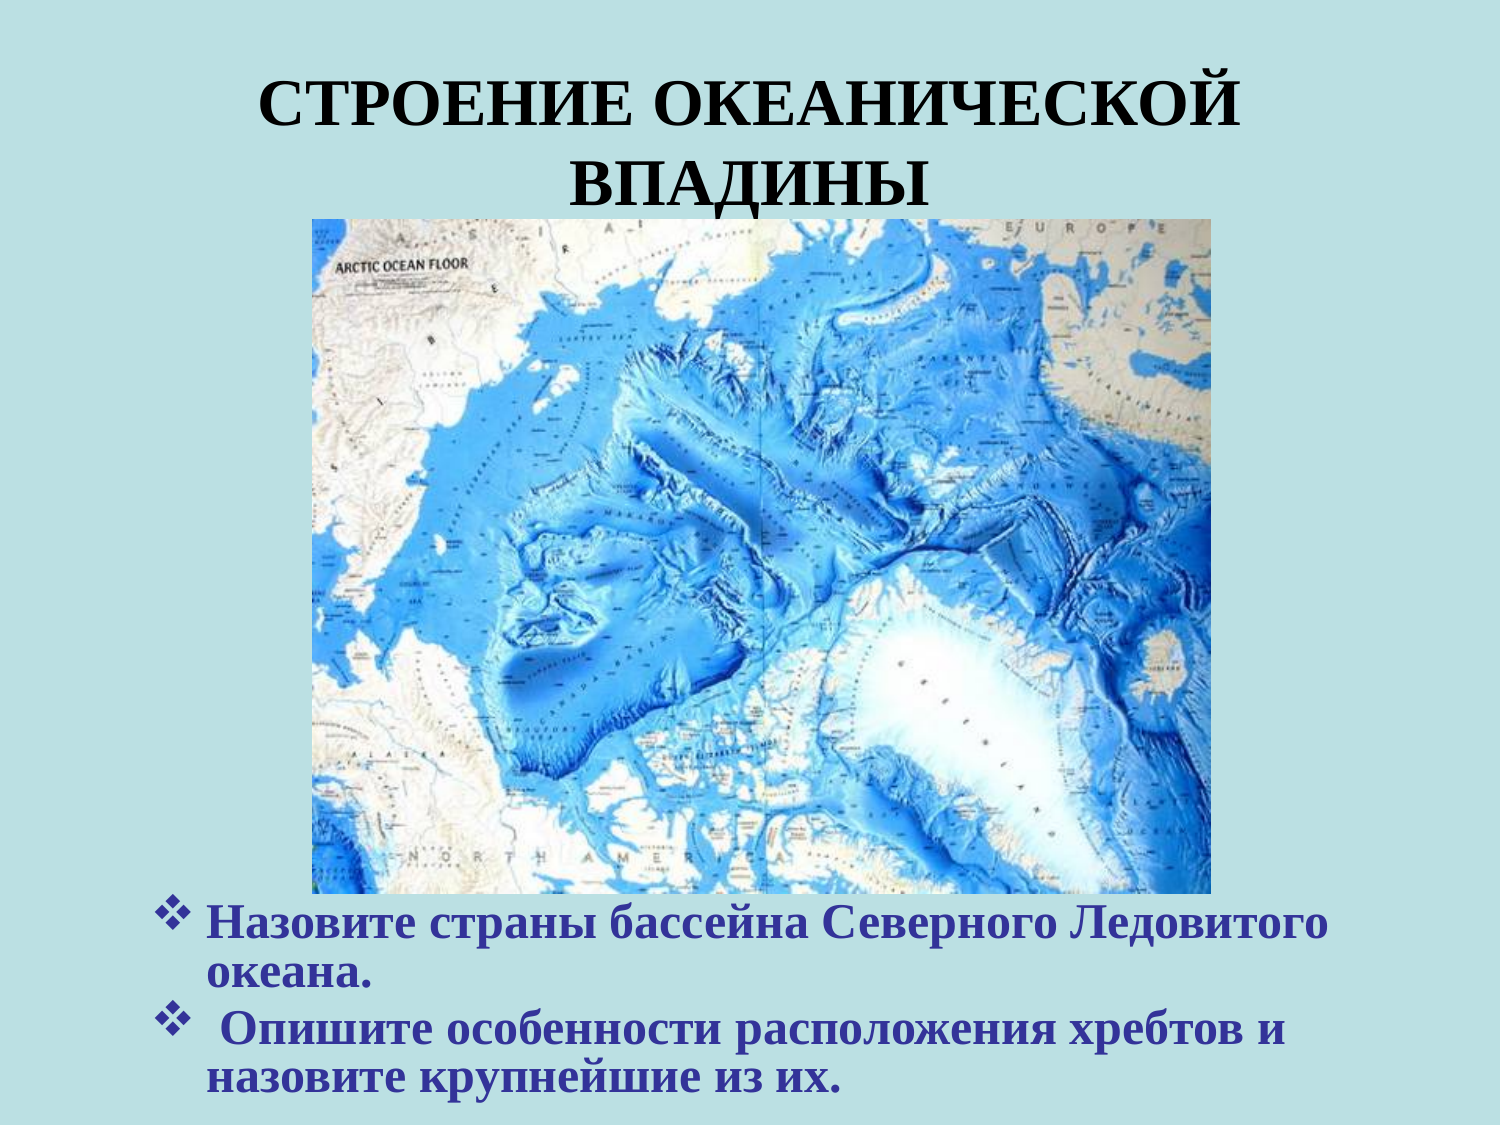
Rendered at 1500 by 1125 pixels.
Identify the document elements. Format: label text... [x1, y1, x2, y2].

title СТРОЕНИЕ ОКЕАНИЧЕСКОЙ ВПАДИНЫ [74, 44, 1426, 233]
list Назовите страны бассейна Северного Ледовитого океана. Опишите особенности расположения хребтов и назовите крупнейшие из их. [135, 892, 1438, 1125]
picture [312, 219, 1211, 894]
